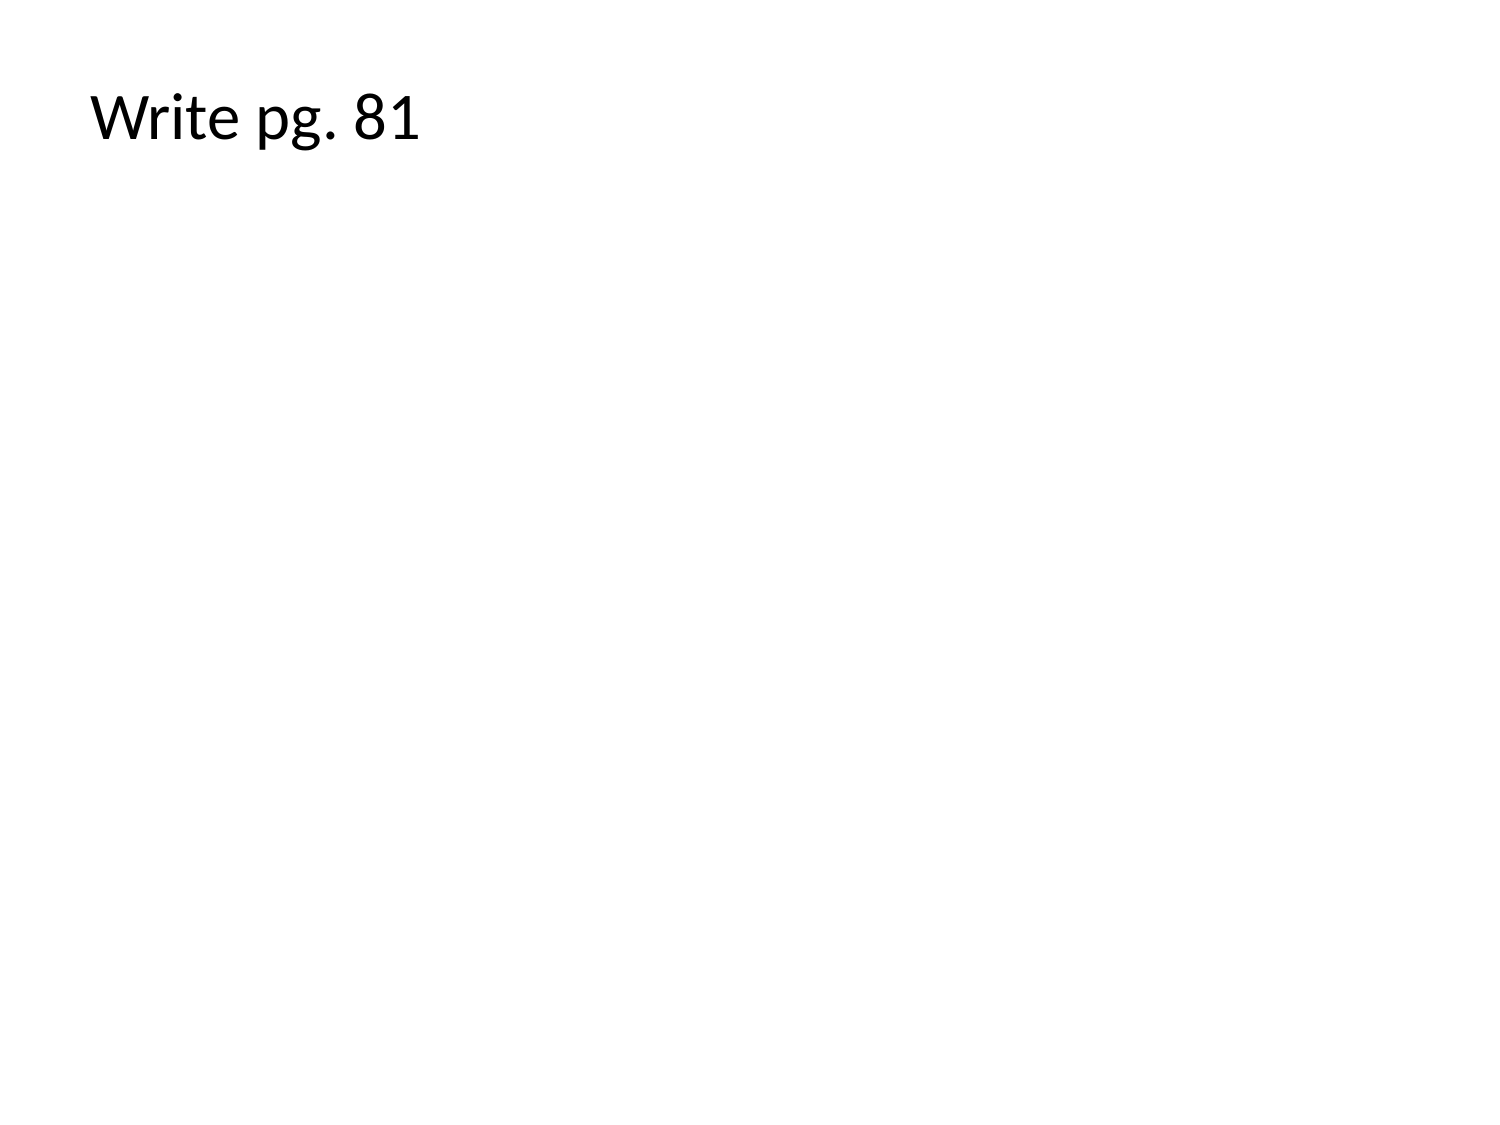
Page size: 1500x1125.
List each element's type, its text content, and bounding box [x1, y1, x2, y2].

list Write pg. 81 [75, 65, 1425, 1005]
